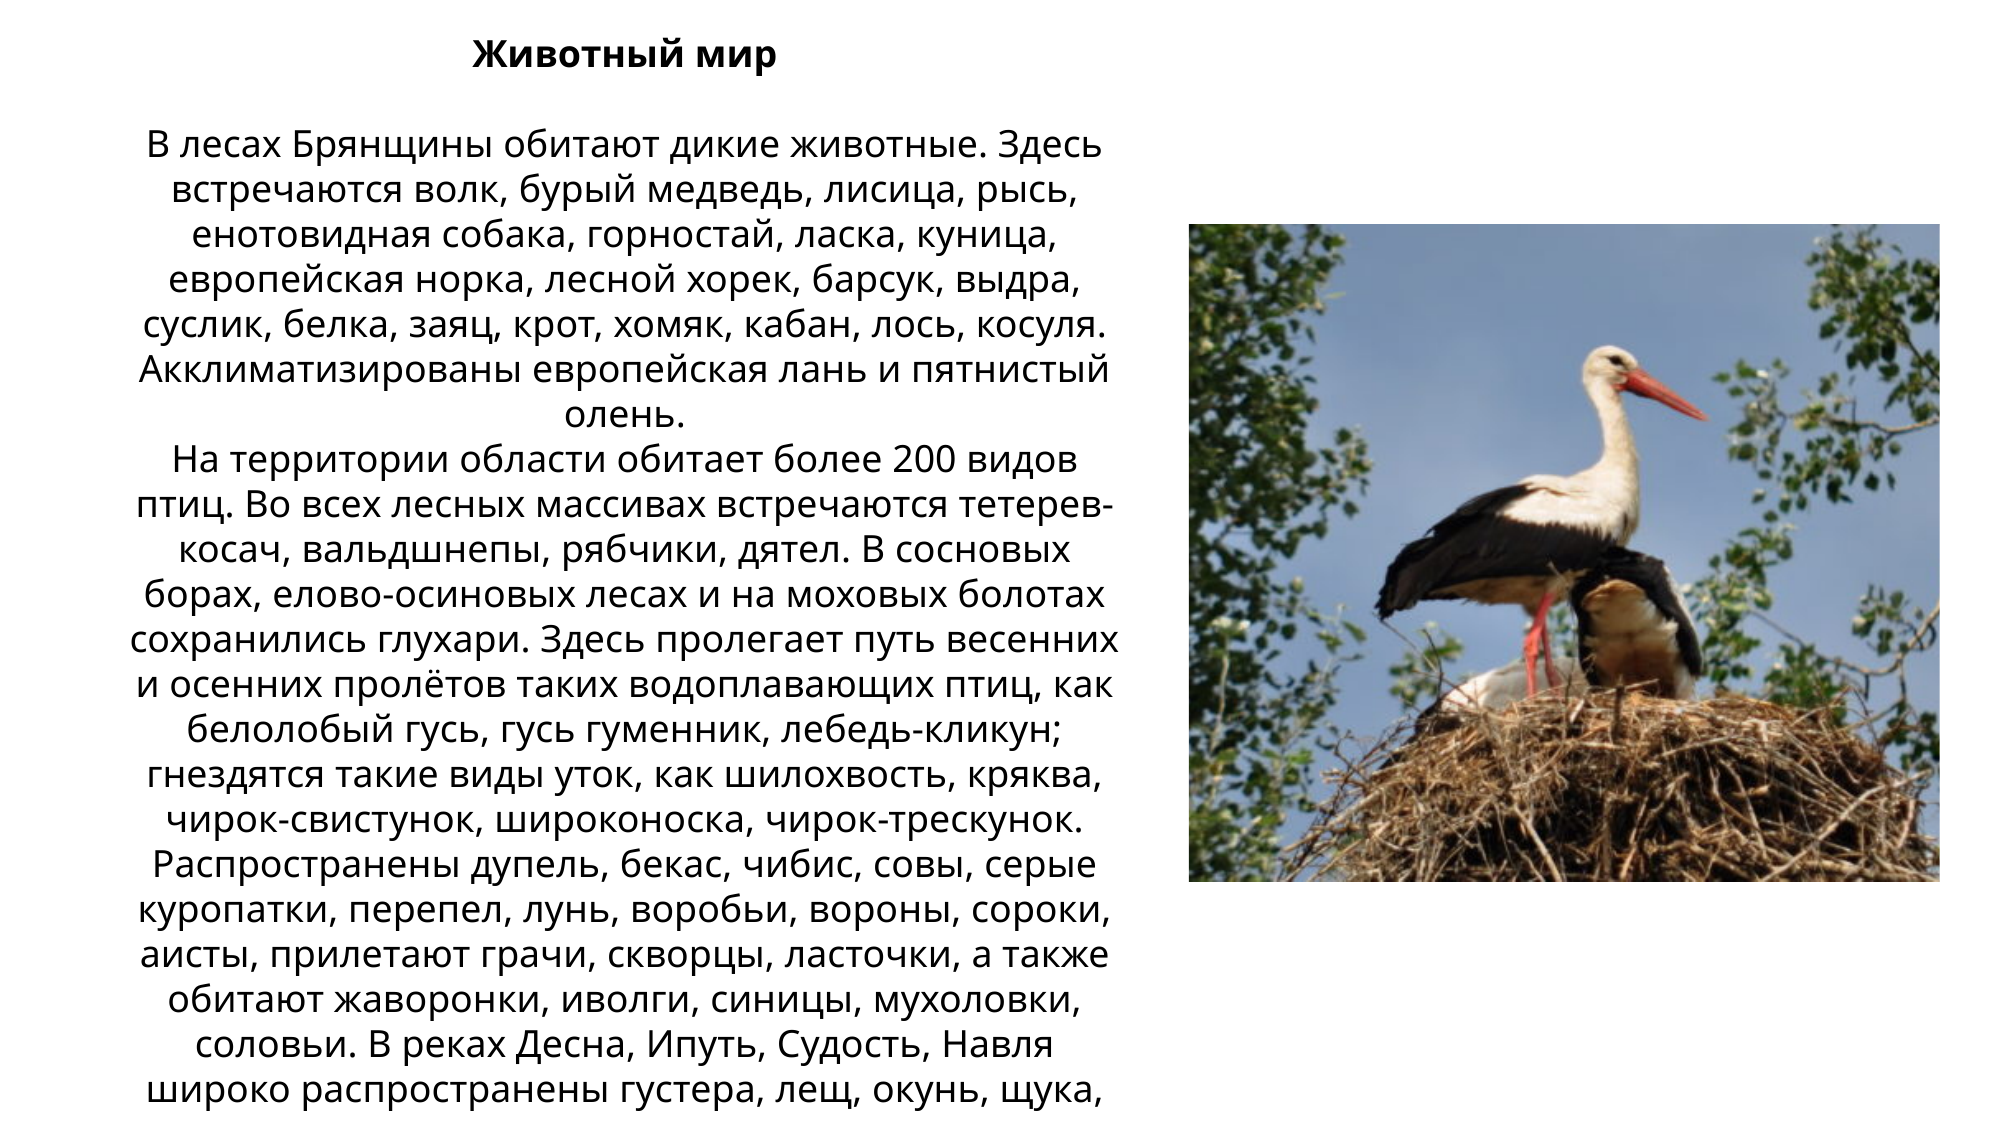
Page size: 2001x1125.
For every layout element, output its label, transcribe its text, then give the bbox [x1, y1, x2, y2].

picture [1188, 223, 1940, 883]
text_box Животный мир В лесах Брянщины обитают дикие животные. Здесь встречаются волк, бурый медведь, лисица, рысь, енотовидная собака, горностай, ласка, куница, европейская норка, лесной хорек, барсук, выдра, суслик, белка, заяц, крот, хомяк, кабан, лось, косуля. Акклиматизированы европейская лань и пятнистый олень. На территории области обитает более 200 видов птиц. Во всех лесных массивах встречаются тетерев-косач, вальдшнепы, рябчики, дятел. В сосновых борах, елово-осиновых лесах и на моховых болотах сохранились глухари. Здесь пролегает путь весенних и осенних пролётов таких водоплавающих птиц, как белолобый гусь, гусь гуменник, лебедь-кликун; гнездятся такие виды уток, как шилохвость, кряква, чирок-свистунок, широконоска, чирок-трескунок. Распространены дупель, бекас, чибис, совы, серые куропатки, перепел, лунь, воробьи, вороны, сороки, аисты, прилетают грачи, скворцы, ласточки, а также обитают жаворонки, иволги, синицы, мухоловки, соловьи. В реках Десна, Ипуть, Судость, Навля широко распространены густера, лещ, окунь, щука, красноперка, карась, линь, плотва, реже можно встретить язь, жереха, судака, сома. Карповые представлены семнадцатью видами. [108, 22, 1142, 1125]
